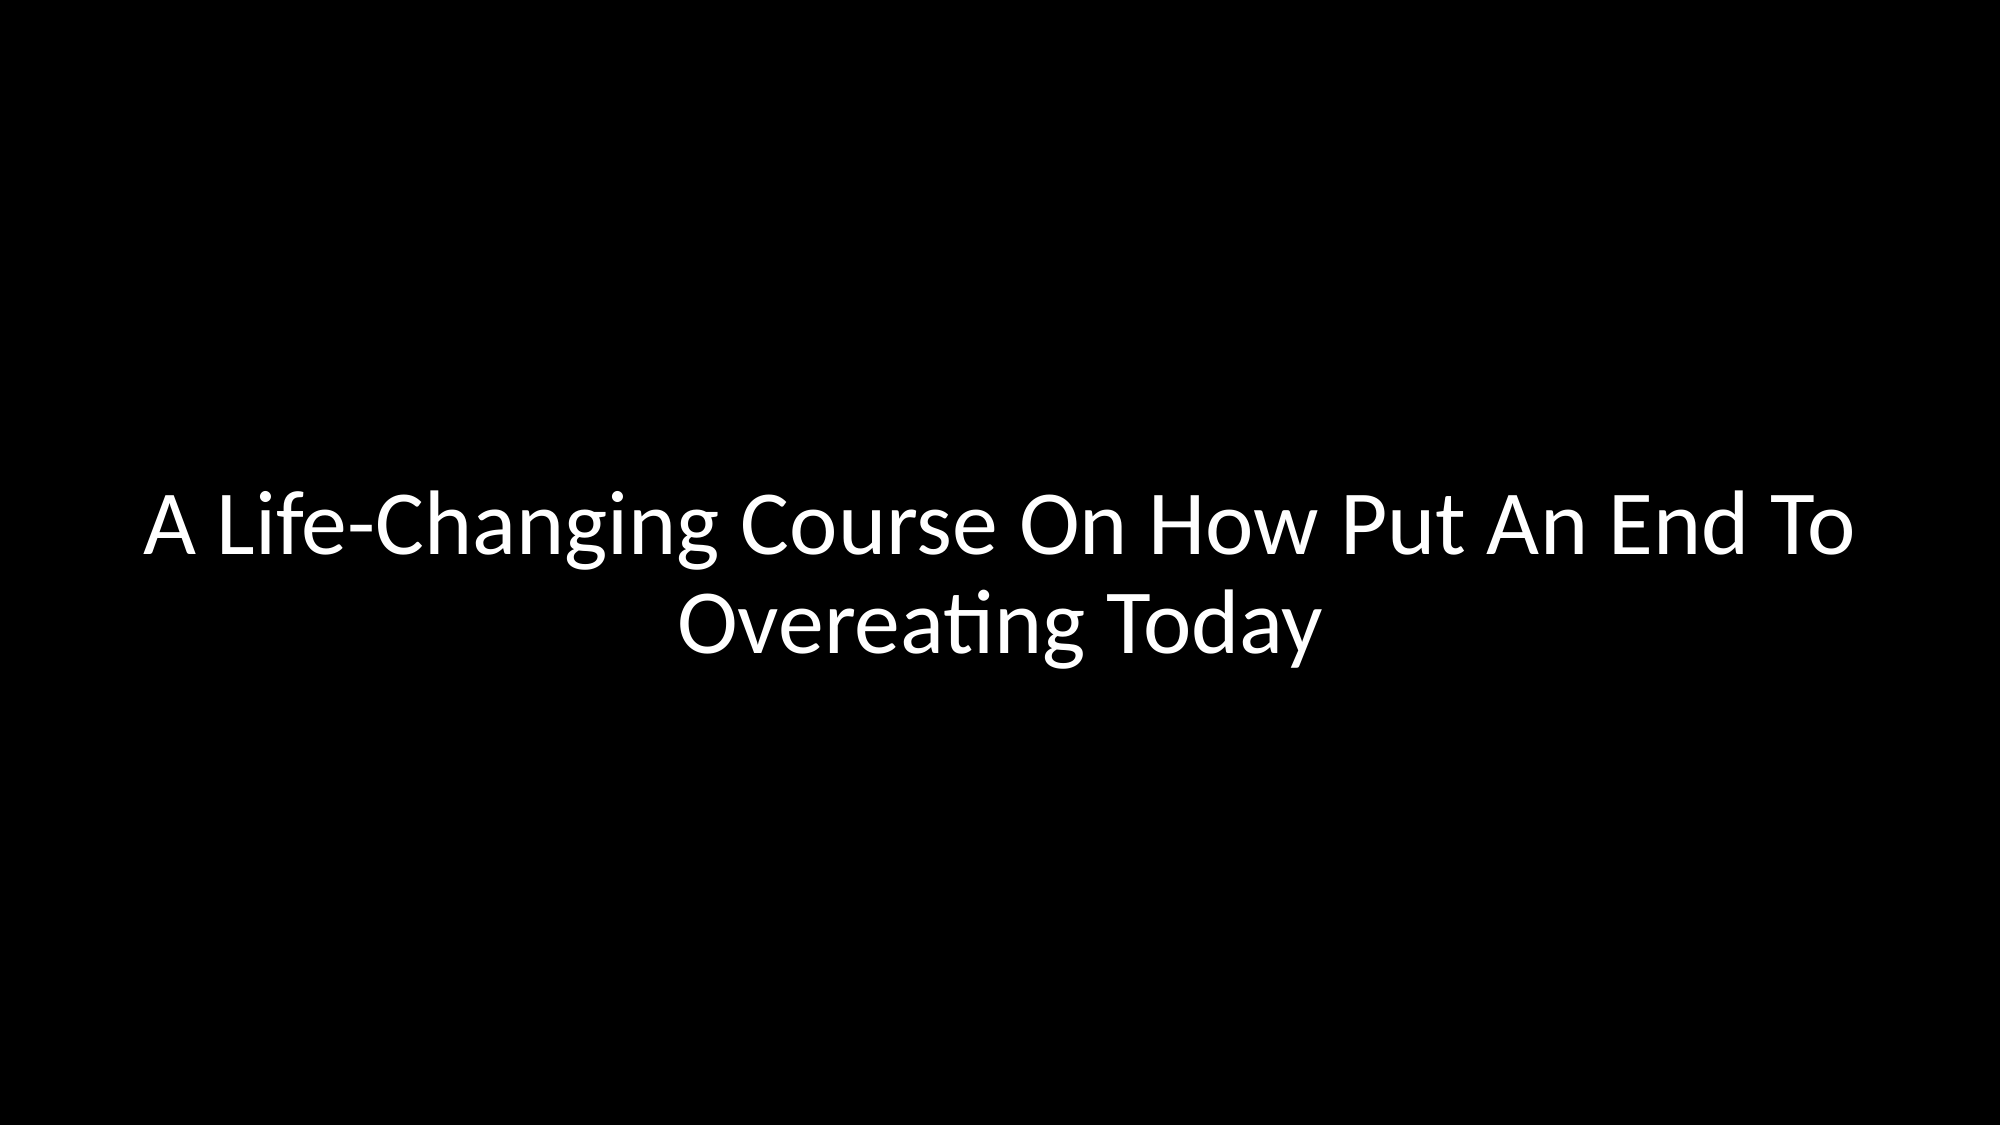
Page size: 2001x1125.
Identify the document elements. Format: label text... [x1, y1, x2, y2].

list A Life-Changing Course On How Put An End To Overeating Today [100, 468, 1902, 935]
